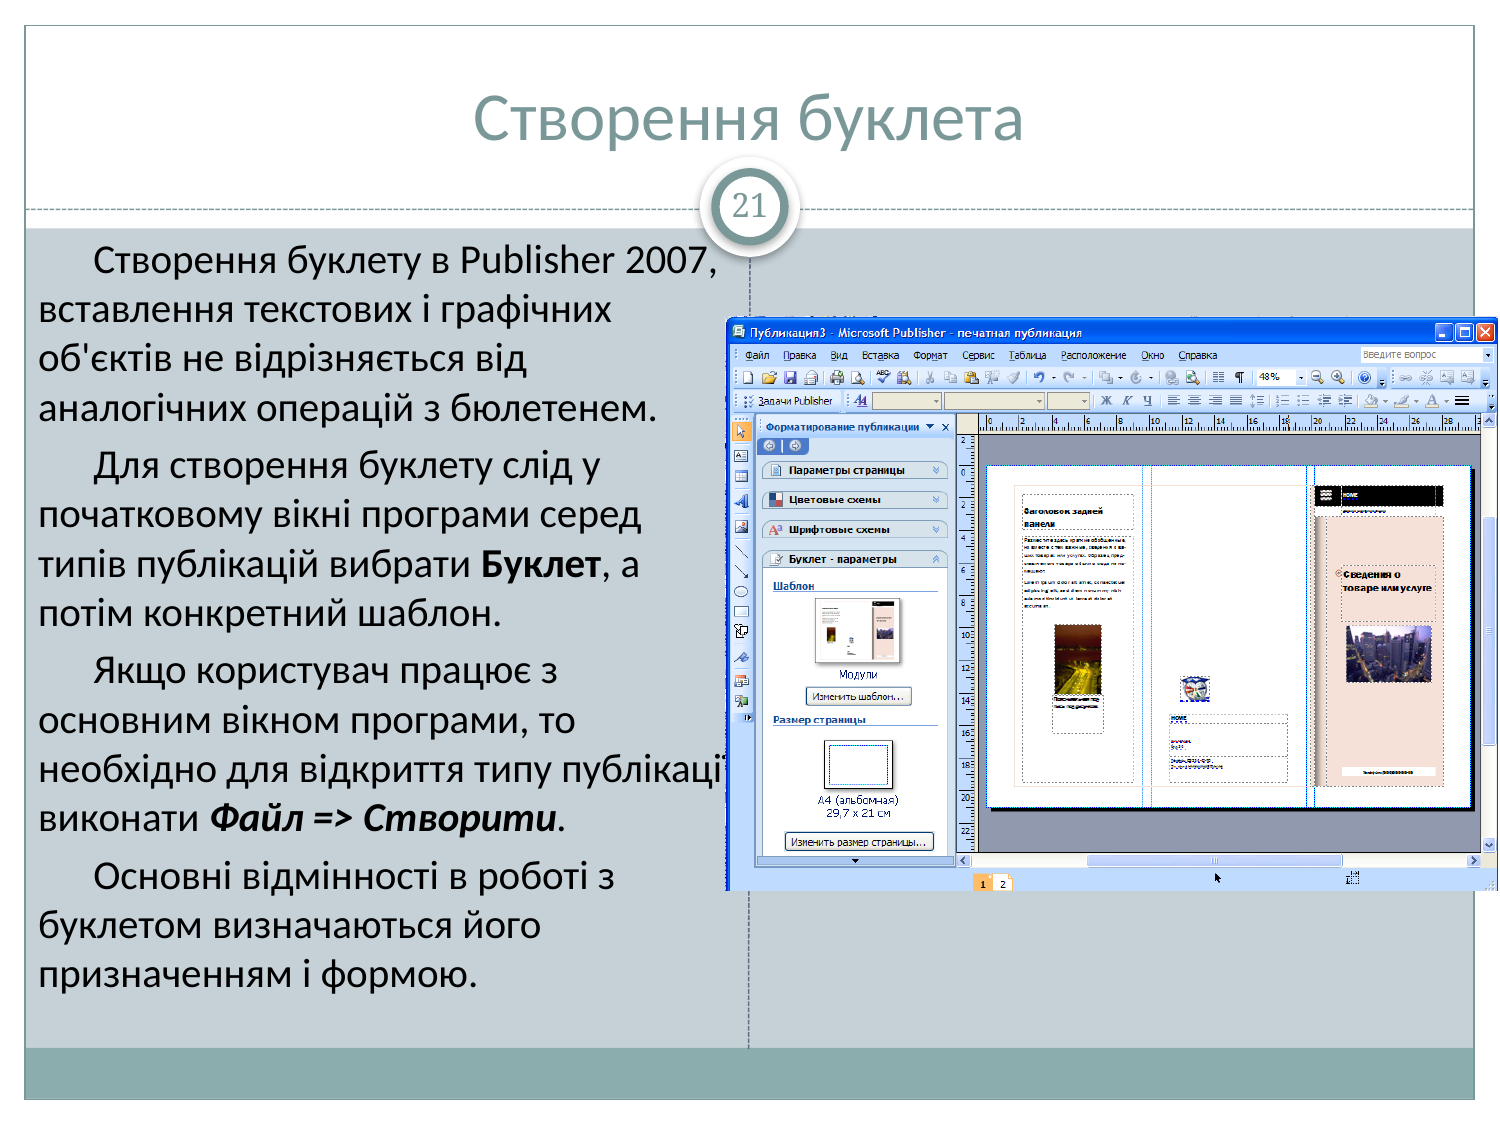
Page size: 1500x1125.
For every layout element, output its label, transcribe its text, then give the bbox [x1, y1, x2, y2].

title Створення буклета [49, 37, 1450, 162]
list Створення буклету в Publisher 2007, вставлення текстових і графічних об'єктів не відрізняється від аналогічних операцій з бюлетенем. Для створення буклету слід у початковому вікні програми серед типів публікацій вибрати Буклет, а потім конкретний шаблон. Якщо користувач працює з основним вікном програми, то необхідно для відкриття типу публікації виконати Файл => Створити. Основні відмінності в роботі з буклетом визначаються його призначенням і формою. [23, 224, 750, 1043]
slide_number 21 [712, 170, 788, 243]
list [725, 316, 1498, 891]
